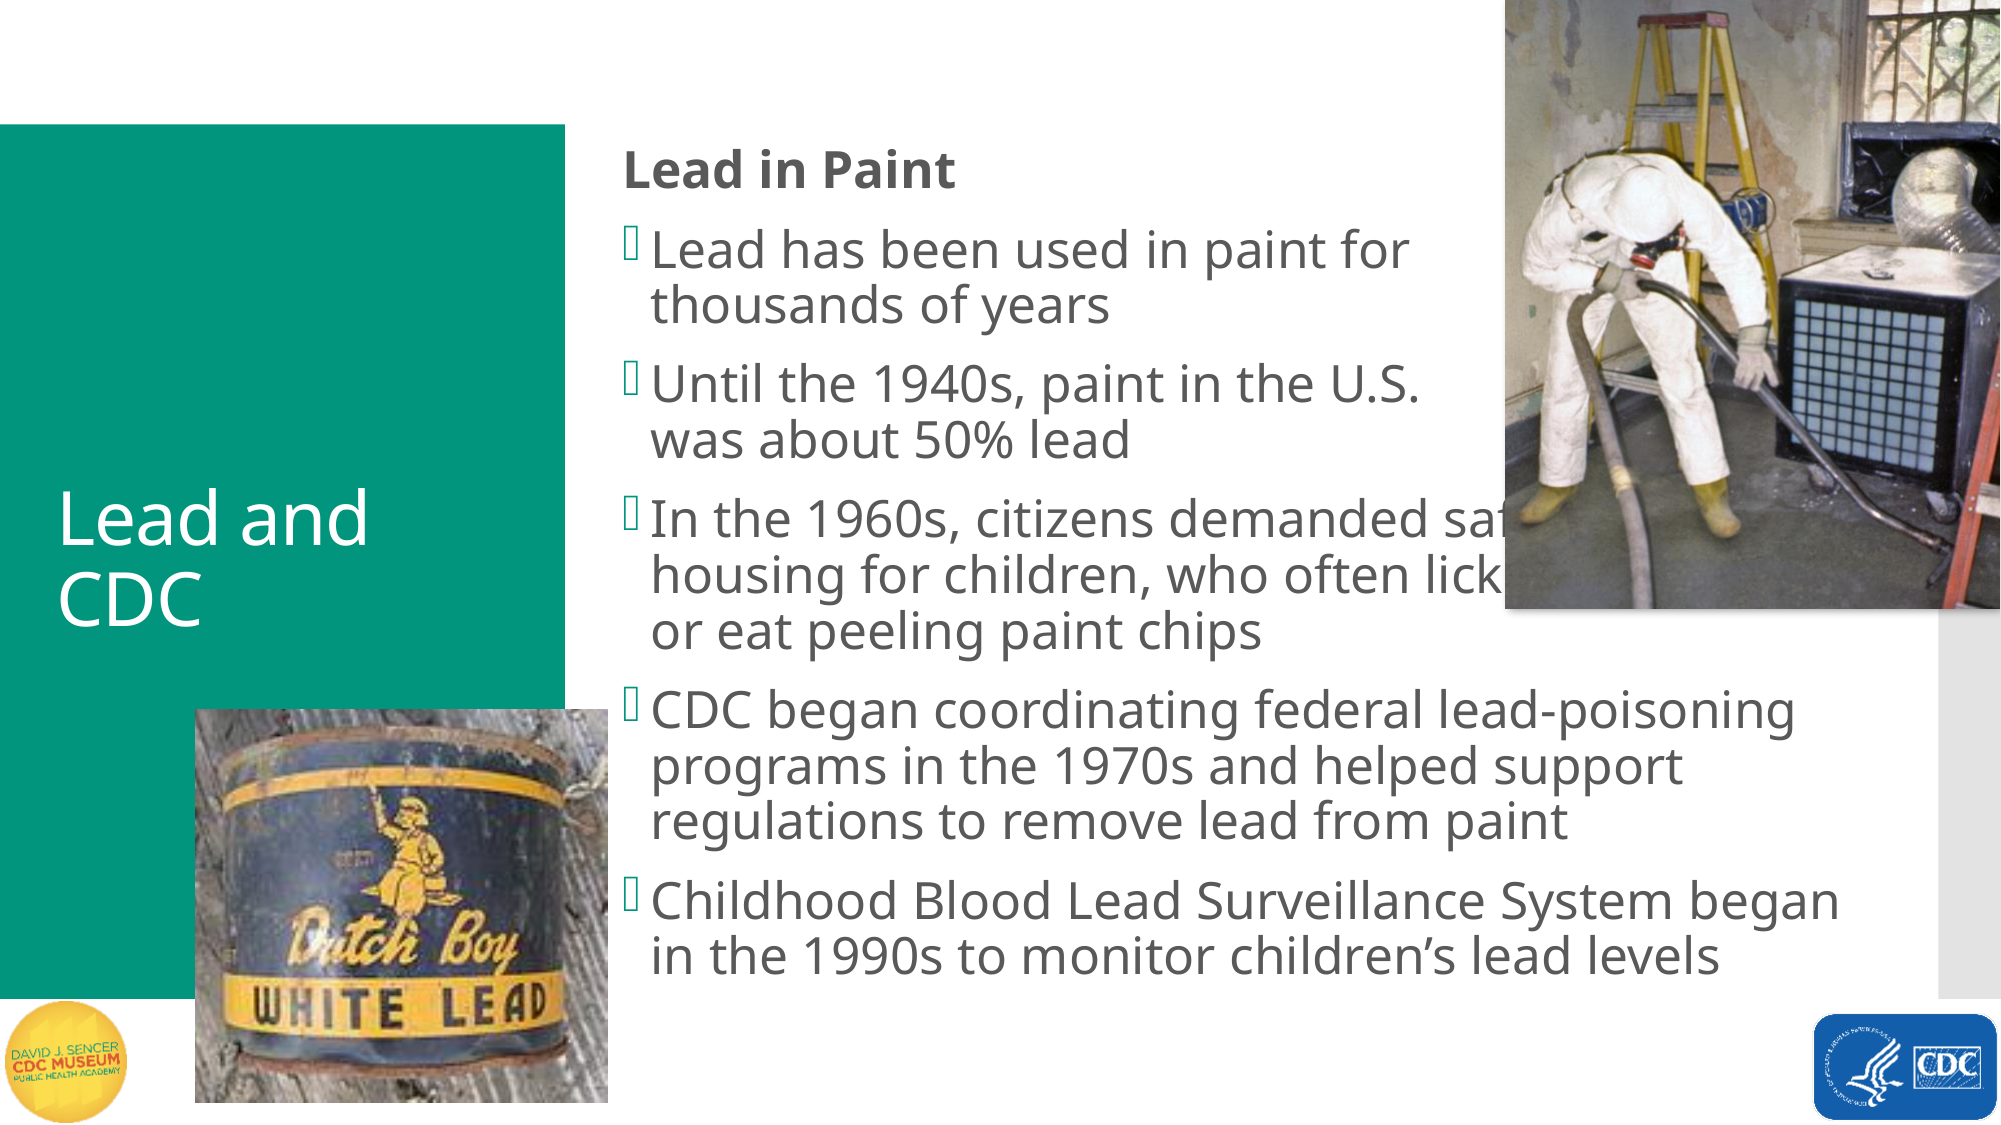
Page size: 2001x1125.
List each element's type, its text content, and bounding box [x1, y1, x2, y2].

picture [195, 709, 608, 1103]
picture [1505, 0, 2000, 609]
picture [1801, 1006, 2000, 1125]
title Lead and CDC [41, 184, 525, 940]
picture [4, 1001, 127, 1123]
list Lead in Paint Lead has been used in paint for thousands of years Until the 1940s, paint in the U.S. was about 50% lead In the 1960s, citizens demanded safer housing for children, who often lick or eat peeling paint chips CDC began coordinating federal lead-poisoning programs in the 1970s and helped support regulations to remove lead from paint Childhood Blood Lead Surveillance System began in the 1990s to monitor children’s lead levels [607, 136, 1896, 1002]
